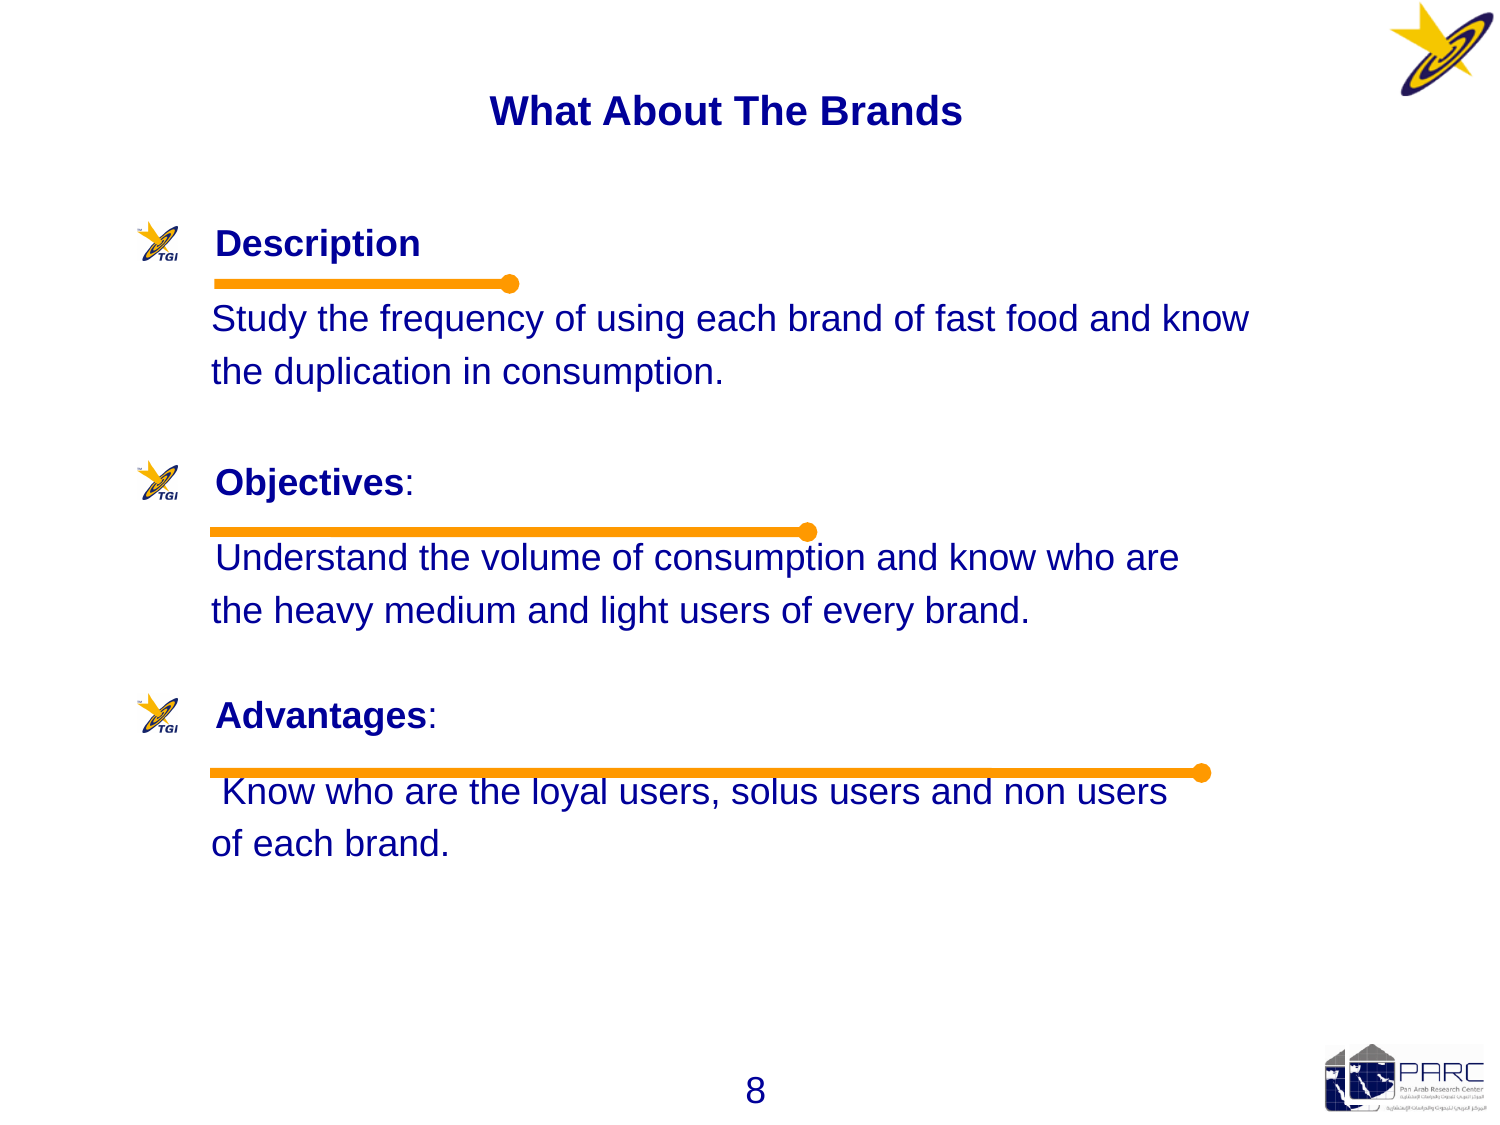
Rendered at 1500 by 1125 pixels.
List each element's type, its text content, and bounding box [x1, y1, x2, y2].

picture [137, 460, 178, 500]
picture [1385, 0, 1498, 100]
text_box [210, 527, 812, 537]
picture [137, 693, 178, 733]
text_box 8 [714, 1058, 798, 1118]
title What About The Brands [171, 36, 1294, 181]
picture [1320, 1044, 1494, 1118]
list Description Study the frequency of using each brand of fast food and know the duplication in consumption. Objectives: Understand the volume of consumption and know who are the heavy medium and light users of every brand. Advantages: Know who are the loyal users, solus users and non users of each brand. [122, 210, 1438, 1003]
text_box [210, 768, 1206, 778]
text_box [214, 279, 514, 289]
picture [137, 221, 178, 261]
